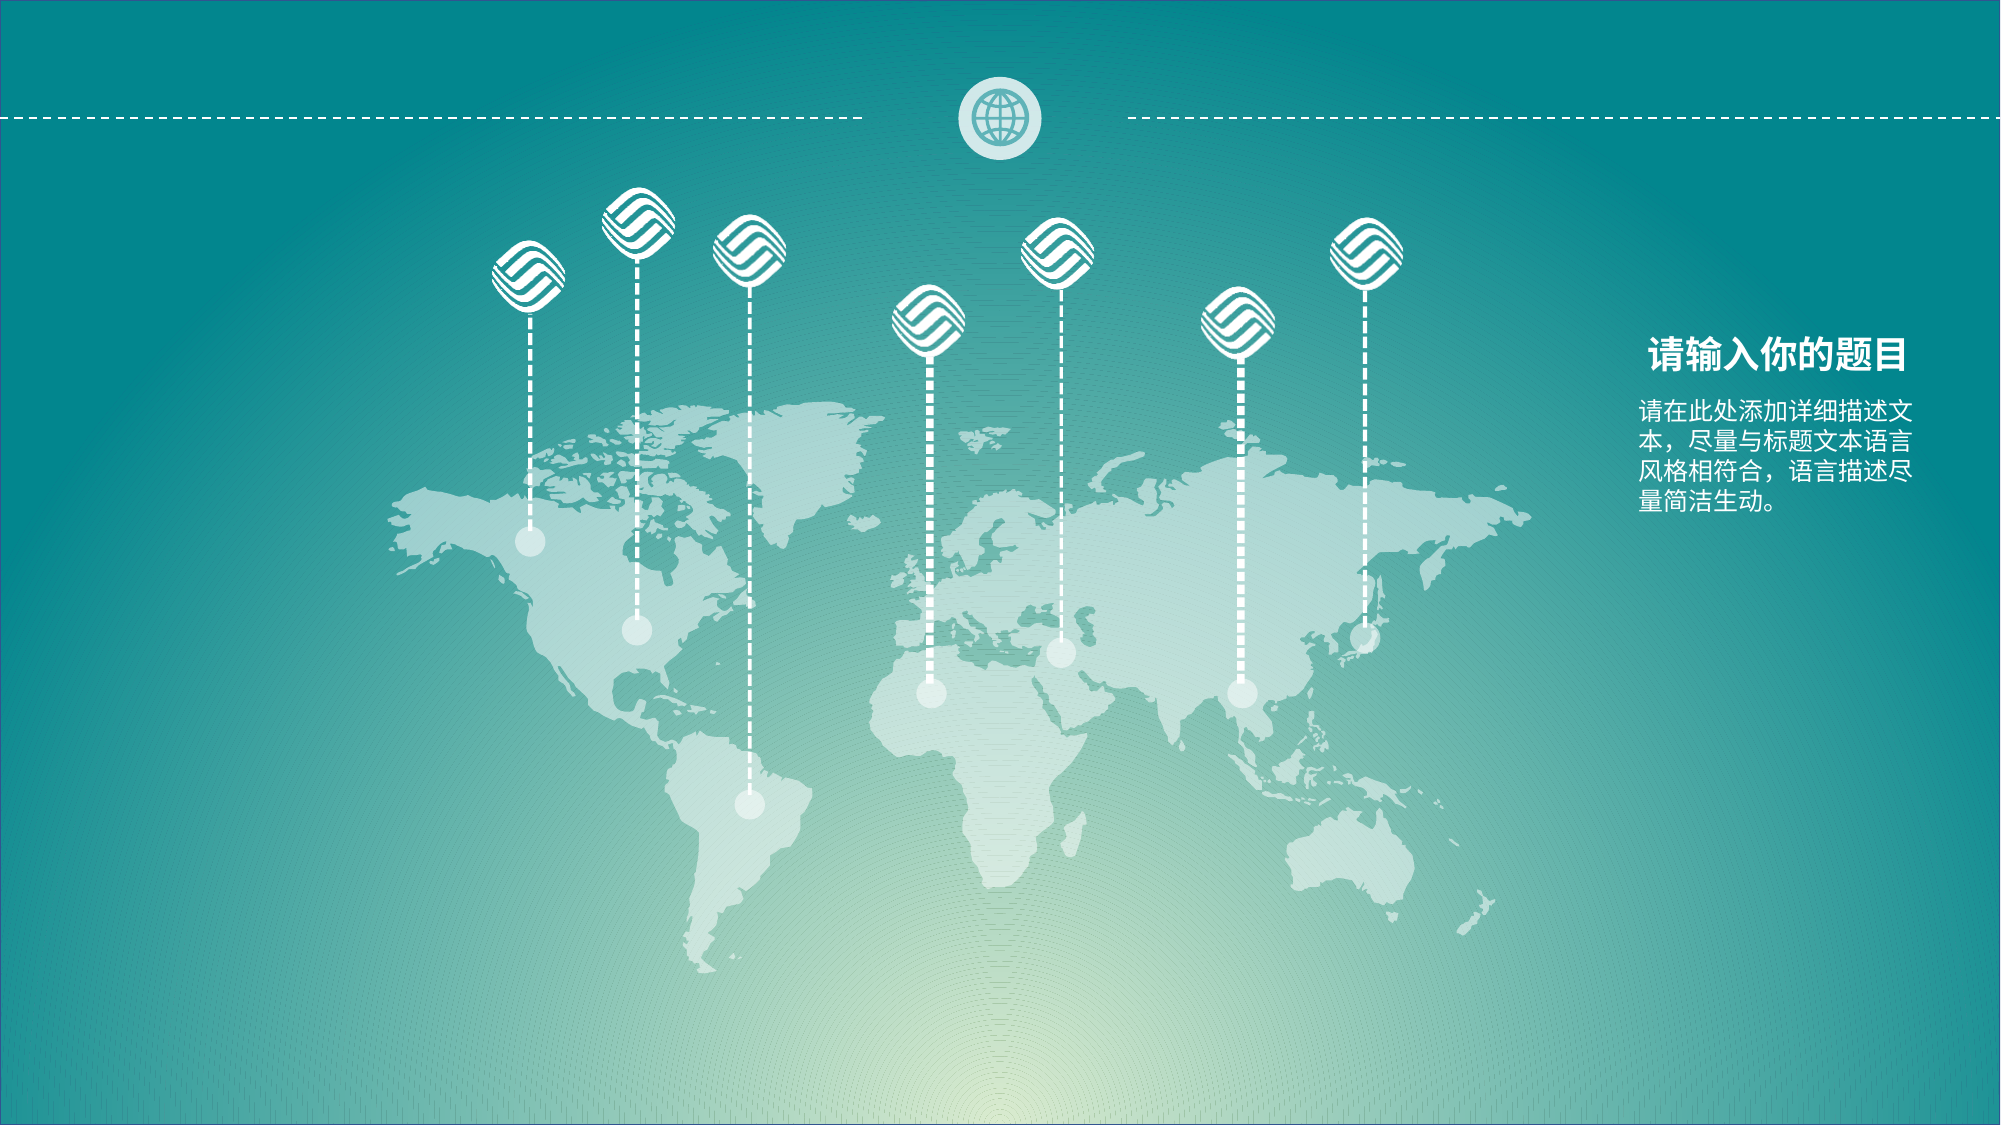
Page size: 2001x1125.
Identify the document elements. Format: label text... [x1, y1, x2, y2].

text_box [747, 363, 752, 377]
text_box 请输入你的题目 [1633, 324, 1926, 384]
picture [887, 277, 971, 367]
text_box [635, 283, 640, 295]
picture [1196, 278, 1281, 369]
text_box [1362, 336, 1368, 349]
text_box [635, 313, 640, 326]
text_box [747, 333, 752, 346]
text_box [1362, 367, 1368, 380]
text_box [747, 349, 752, 361]
text_box [1059, 351, 1063, 364]
text_box [528, 349, 533, 361]
text_box [1059, 321, 1063, 333]
text_box [528, 364, 533, 377]
text_box [635, 376, 640, 388]
text_box 请在此处添加详细描述文本，尽量与标题文本语言风格相符合，语言描述尽量简洁生动。 [1623, 388, 1935, 523]
text_box [1059, 382, 1063, 395]
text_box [958, 76, 1042, 160]
picture [487, 232, 571, 322]
text_box [635, 269, 640, 280]
text_box [635, 329, 640, 341]
text_box [926, 380, 934, 391]
text_box [747, 379, 752, 392]
text_box [1059, 335, 1063, 349]
text_box [528, 333, 533, 346]
text_box [1059, 305, 1063, 317]
picture [597, 179, 681, 269]
text_box [926, 367, 934, 378]
text_box [635, 360, 640, 373]
text_box [926, 393, 934, 401]
picture [1016, 209, 1100, 299]
picture [708, 207, 792, 297]
picture [1325, 209, 1409, 300]
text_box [385, 401, 1532, 974]
text_box [1059, 367, 1063, 379]
text_box [1362, 352, 1368, 364]
text_box [528, 322, 533, 330]
text_box [747, 317, 752, 330]
text_box [1237, 393, 1245, 401]
text_box [1362, 321, 1368, 334]
text_box [1237, 369, 1245, 378]
text_box [528, 380, 533, 392]
text_box [1362, 306, 1368, 318]
text_box [1362, 383, 1368, 396]
text_box [635, 298, 640, 311]
text_box [747, 302, 752, 314]
text_box [635, 391, 640, 401]
text_box [1237, 380, 1245, 391]
text_box [635, 345, 640, 357]
